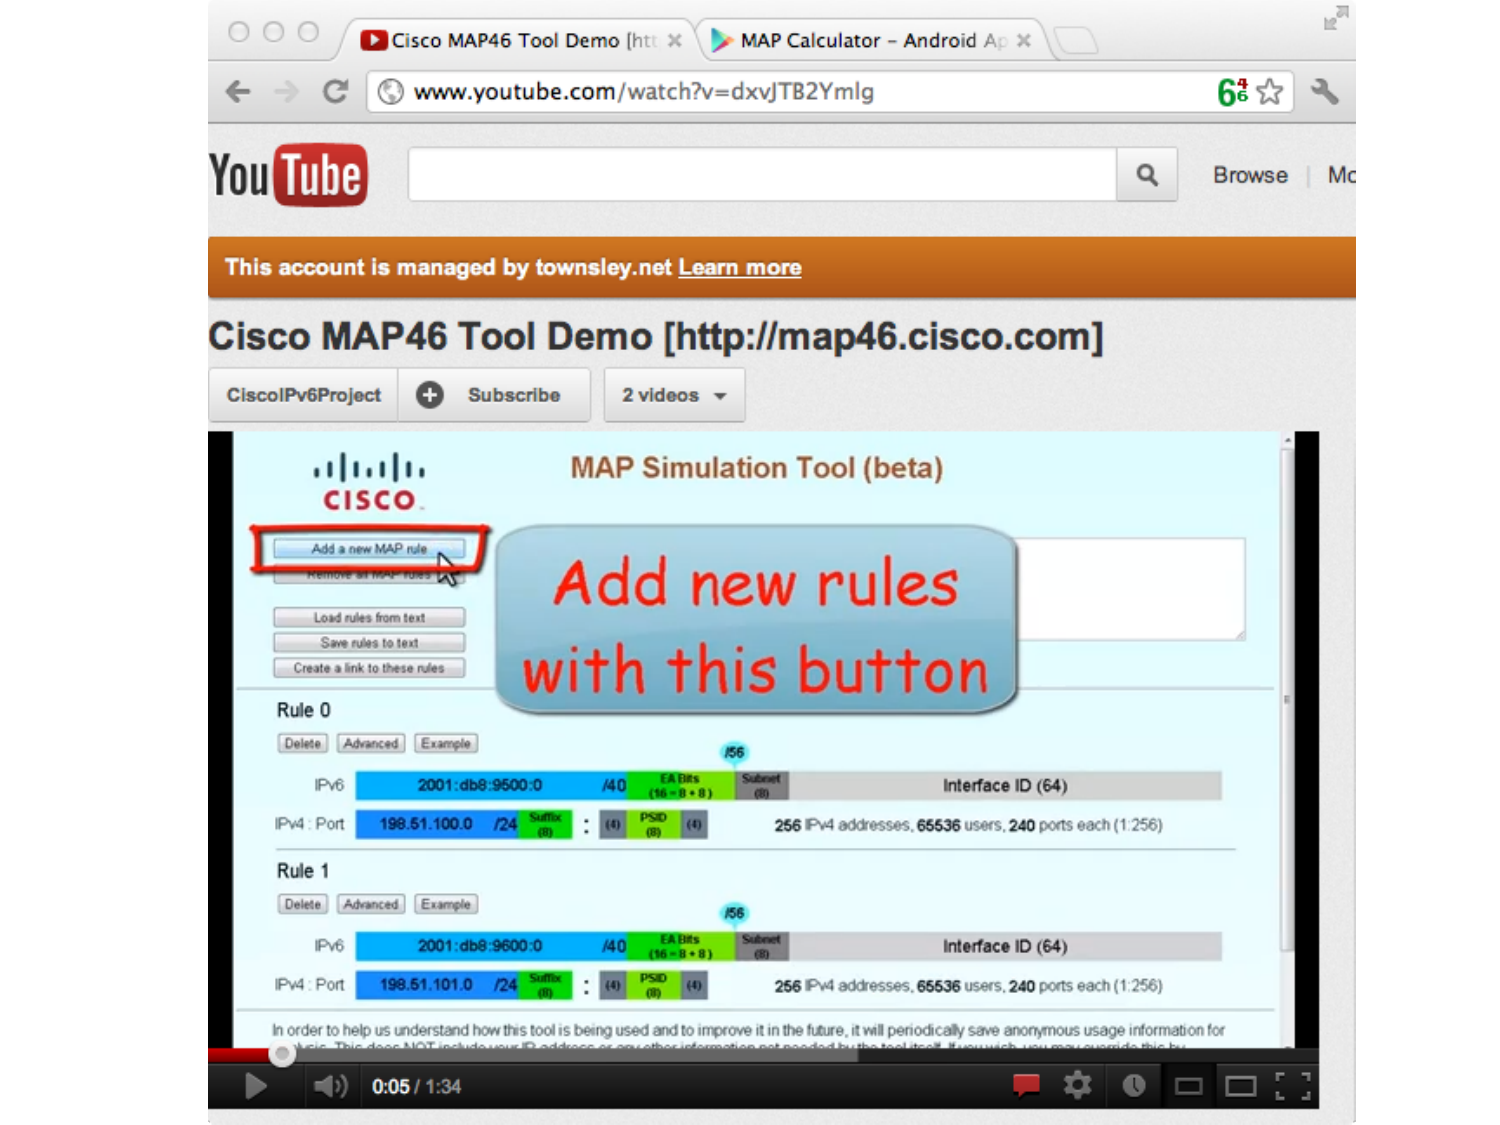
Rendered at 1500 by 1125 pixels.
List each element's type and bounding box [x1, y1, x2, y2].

picture [208, 0, 1357, 1125]
